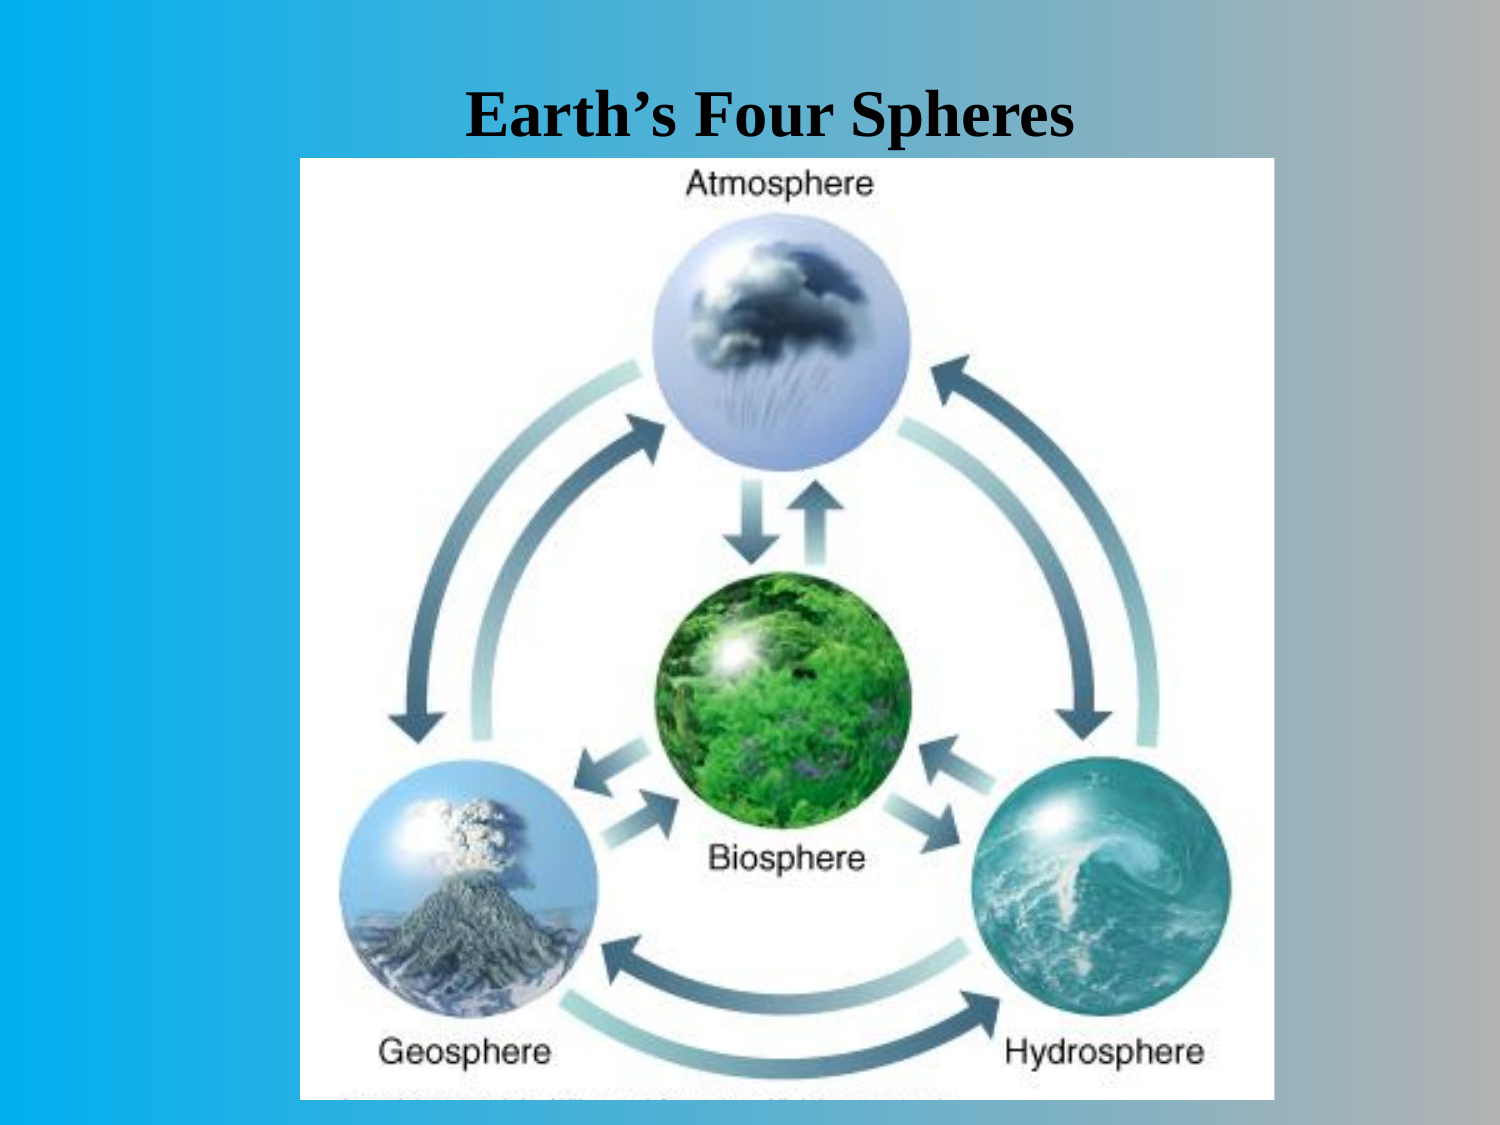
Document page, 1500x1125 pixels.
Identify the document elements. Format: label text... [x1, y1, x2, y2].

text_box Earth’s Four Spheres [449, 62, 1097, 156]
picture [299, 158, 1275, 1101]
